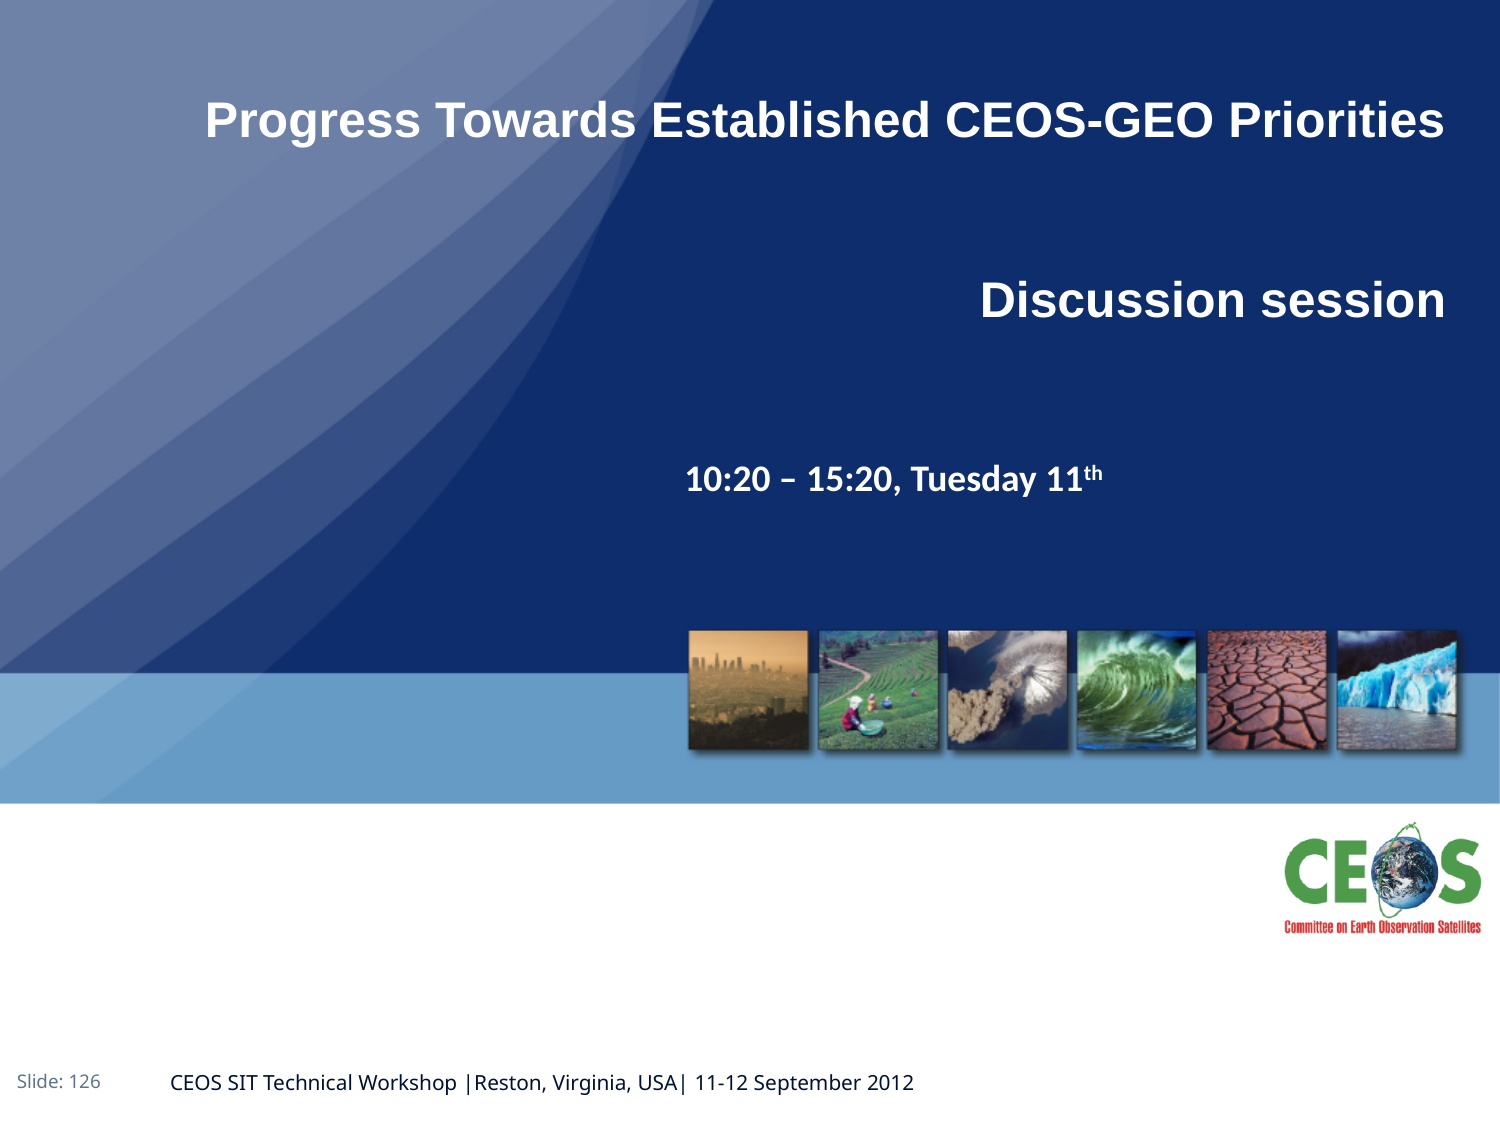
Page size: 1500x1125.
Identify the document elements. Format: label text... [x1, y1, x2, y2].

subtitle 10:20 – 15:20, Tuesday 11th [669, 446, 1462, 627]
title Progress Towards Established CEOS-GEO Priorities Discussion session [182, 27, 1462, 336]
picture [0, 0, 1500, 1125]
